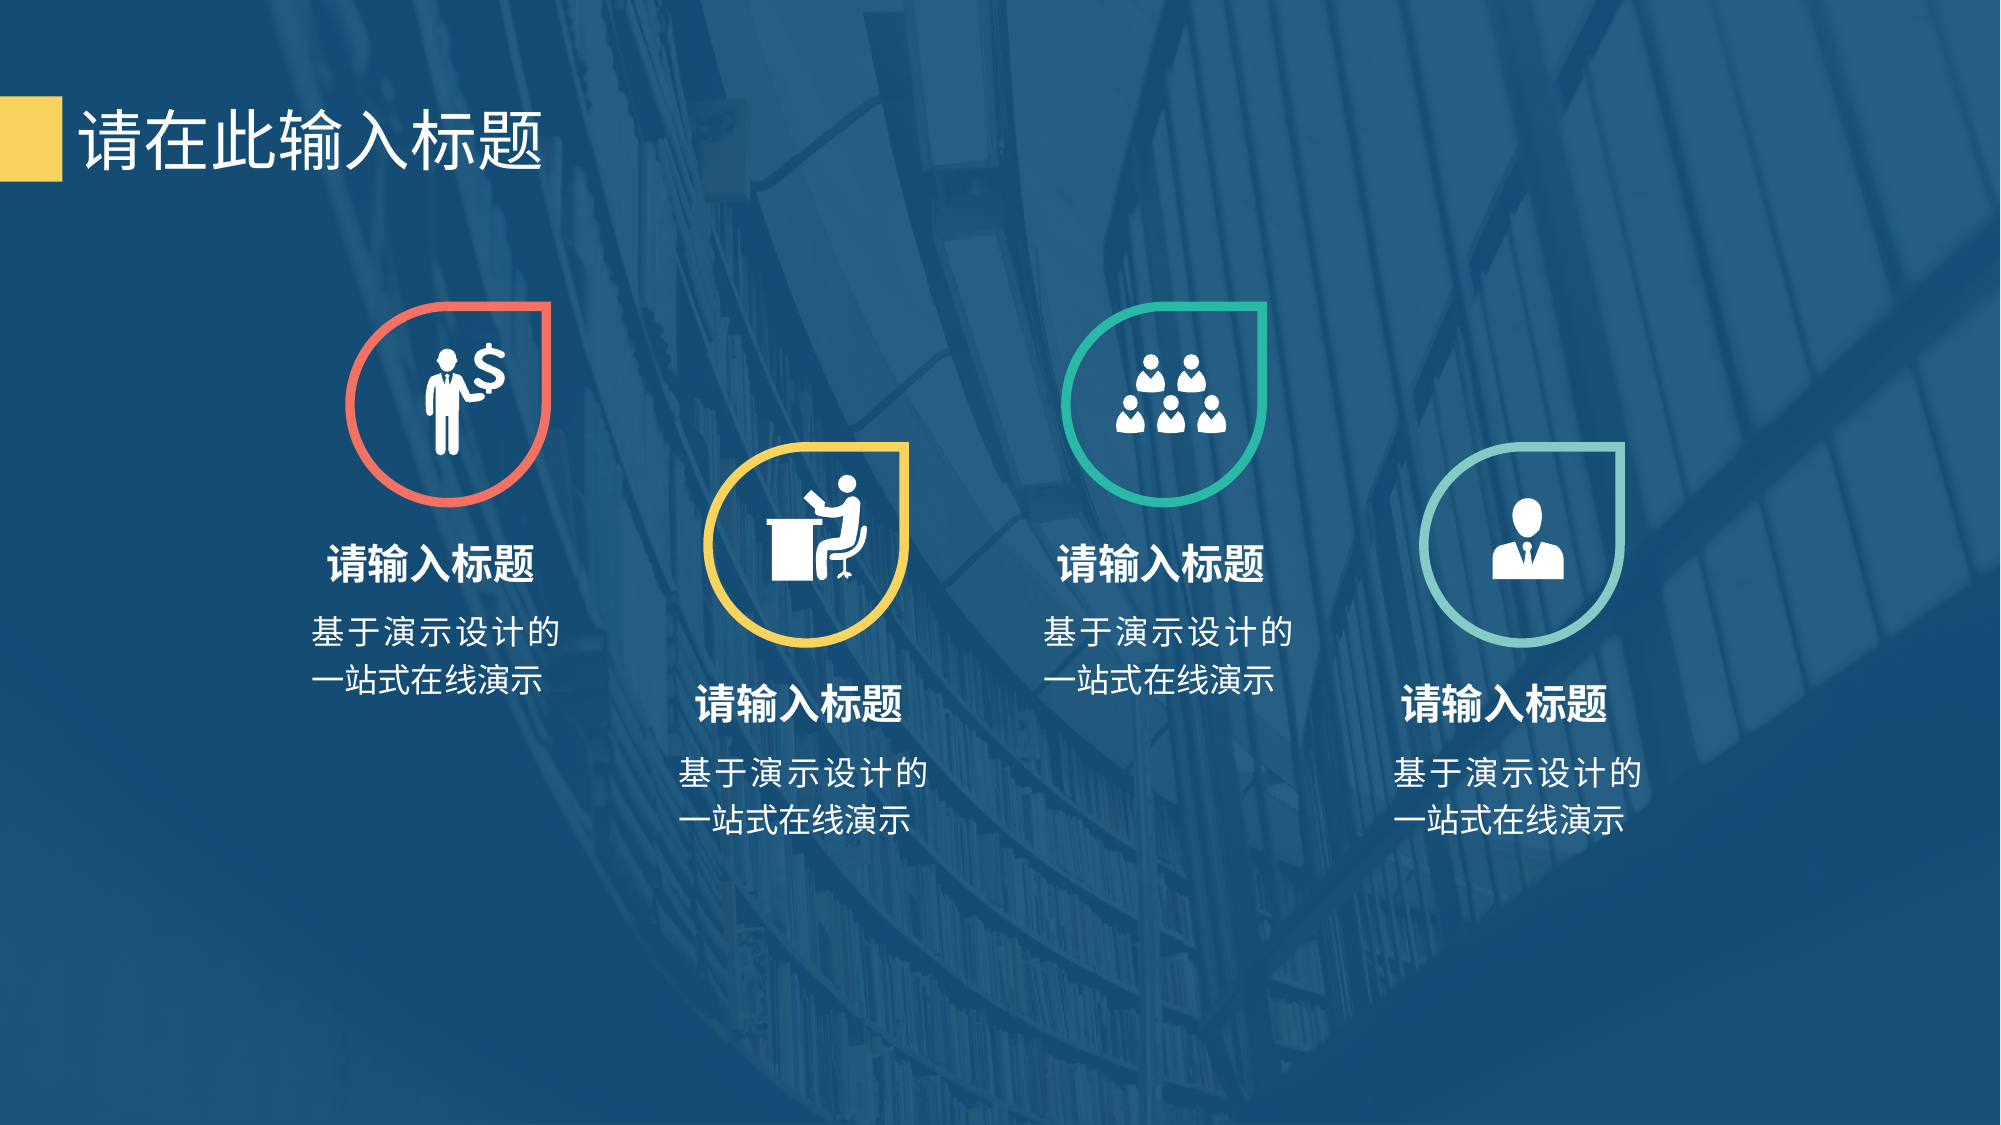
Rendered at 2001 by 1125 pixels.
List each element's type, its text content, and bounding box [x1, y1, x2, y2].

text_box 基于演示设计的一站式在线演示 [1028, 595, 1309, 707]
text_box 请输入标题 [1385, 670, 1659, 736]
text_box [1065, 306, 1263, 503]
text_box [707, 446, 905, 644]
text_box 请输入标题 [680, 670, 954, 736]
text_box 基于演示设计的一站式在线演示 [1378, 736, 1658, 847]
text_box 基于演示设计的一站式在线演示 [663, 736, 944, 847]
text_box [349, 306, 547, 503]
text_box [0, 96, 547, 182]
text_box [1423, 446, 1621, 644]
text_box 请输入标题 [1041, 530, 1315, 596]
text_box 基于演示设计的一站式在线演示 [296, 595, 577, 707]
text_box 请输入标题 [311, 530, 585, 596]
picture [0, 0, 2001, 1125]
